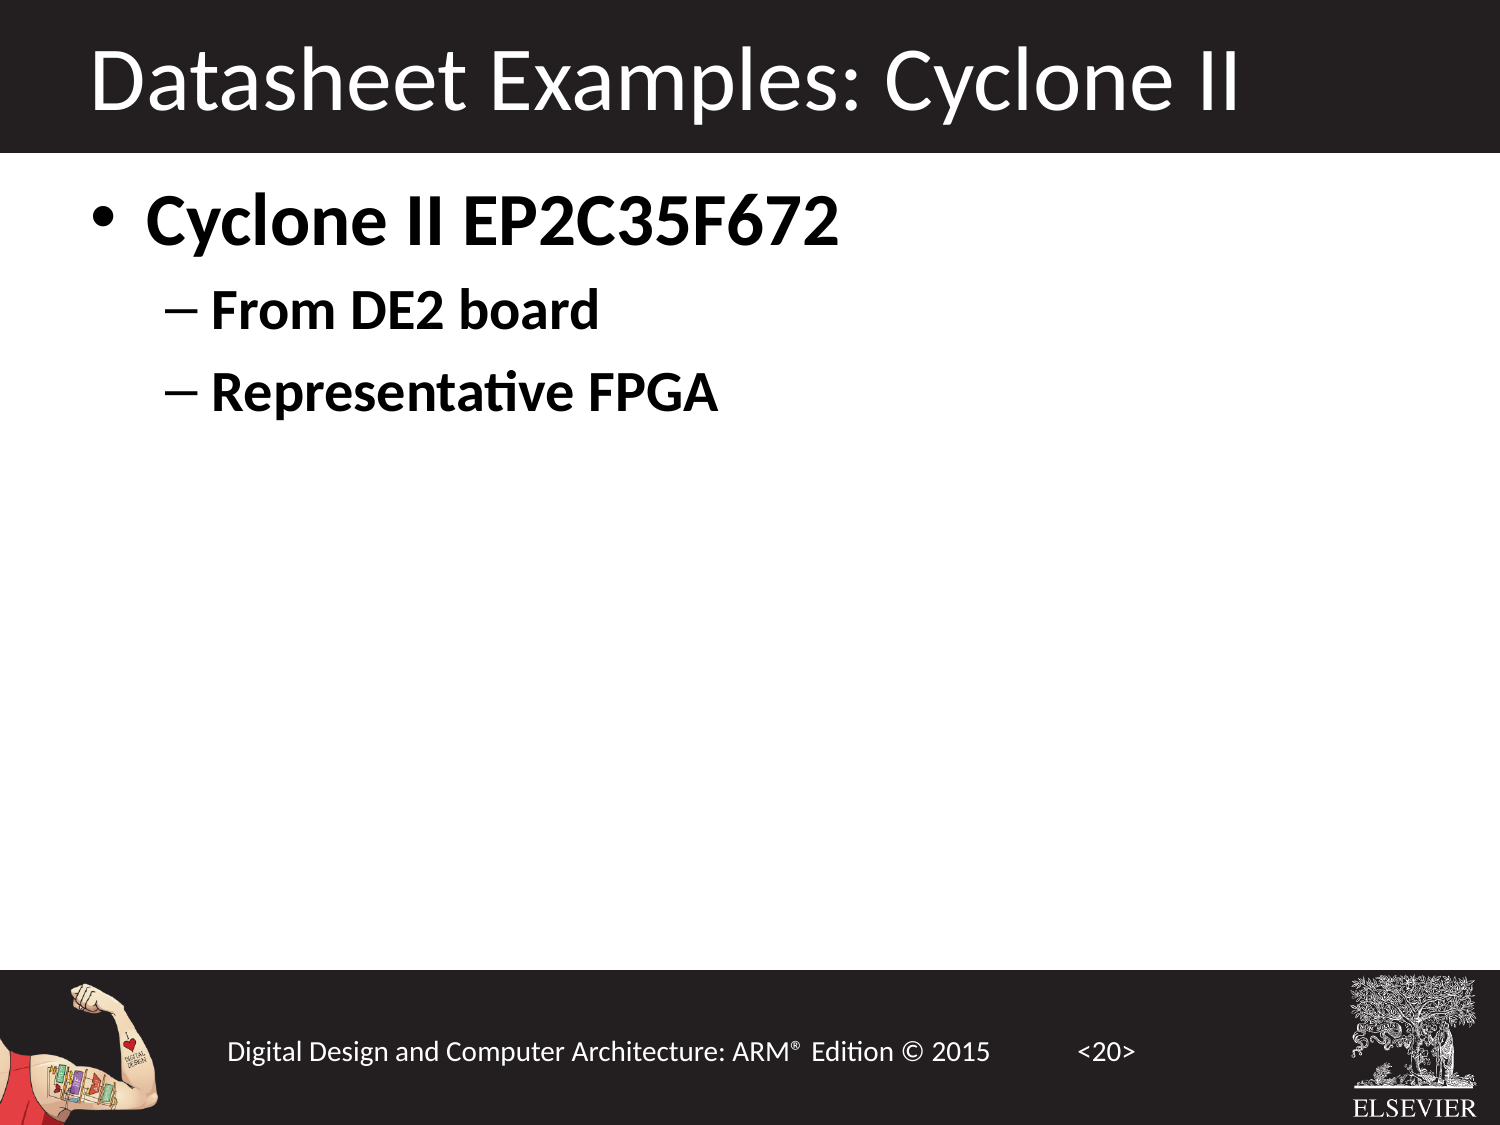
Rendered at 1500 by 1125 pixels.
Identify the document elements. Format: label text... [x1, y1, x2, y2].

text_box Datasheet Examples: Cyclone II [75, 11, 1375, 136]
picture [0, 979, 163, 1125]
picture [1350, 974, 1477, 1117]
list Cyclone II EP2C35F672 From DE2 board Representative FPGA [75, 162, 1385, 975]
